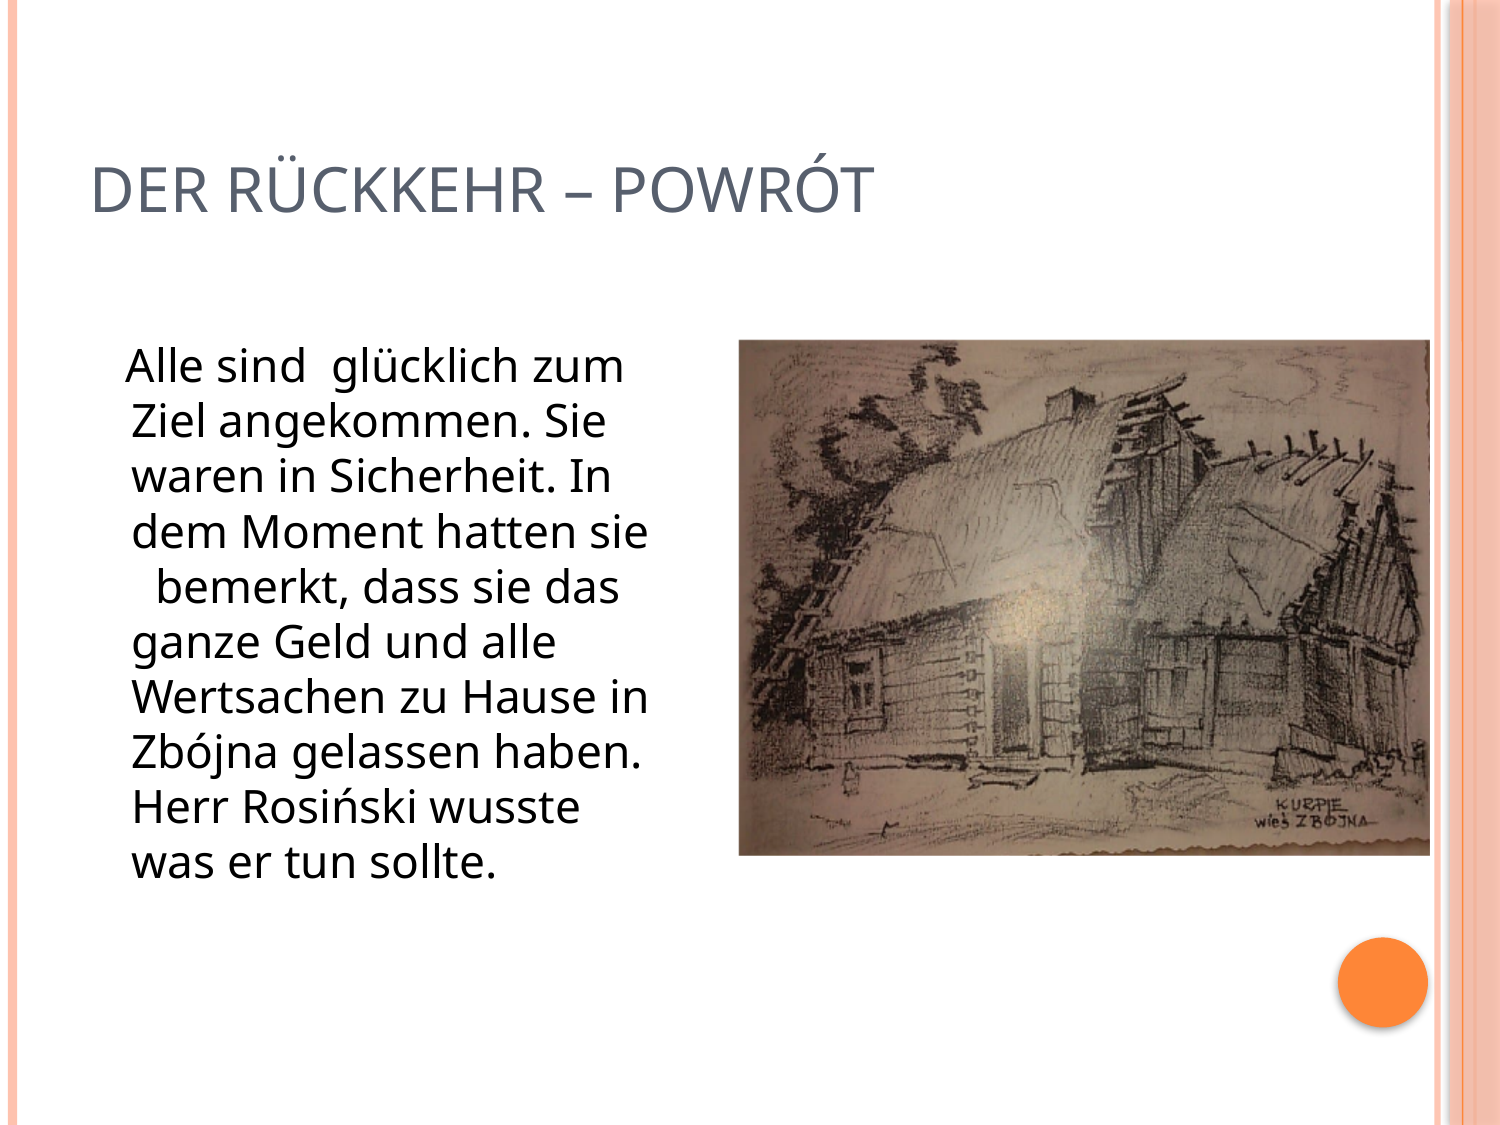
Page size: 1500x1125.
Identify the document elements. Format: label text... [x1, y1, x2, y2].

picture [1343, 341, 1430, 855]
picture [739, 341, 825, 855]
title Der Rückkehr – powrót [75, 45, 1300, 233]
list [825, 251, 1343, 944]
list Alle sind glücklich zum Ziel angekommen. Sie waren in Sicherheit. In dem Moment hatten sie bemerkt, dass sie das ganze Geld und alle Wertsachen zu Hause in Zbójna gelassen haben. Herr Rosiński wusste was er tun sollte. [75, 262, 675, 1013]
